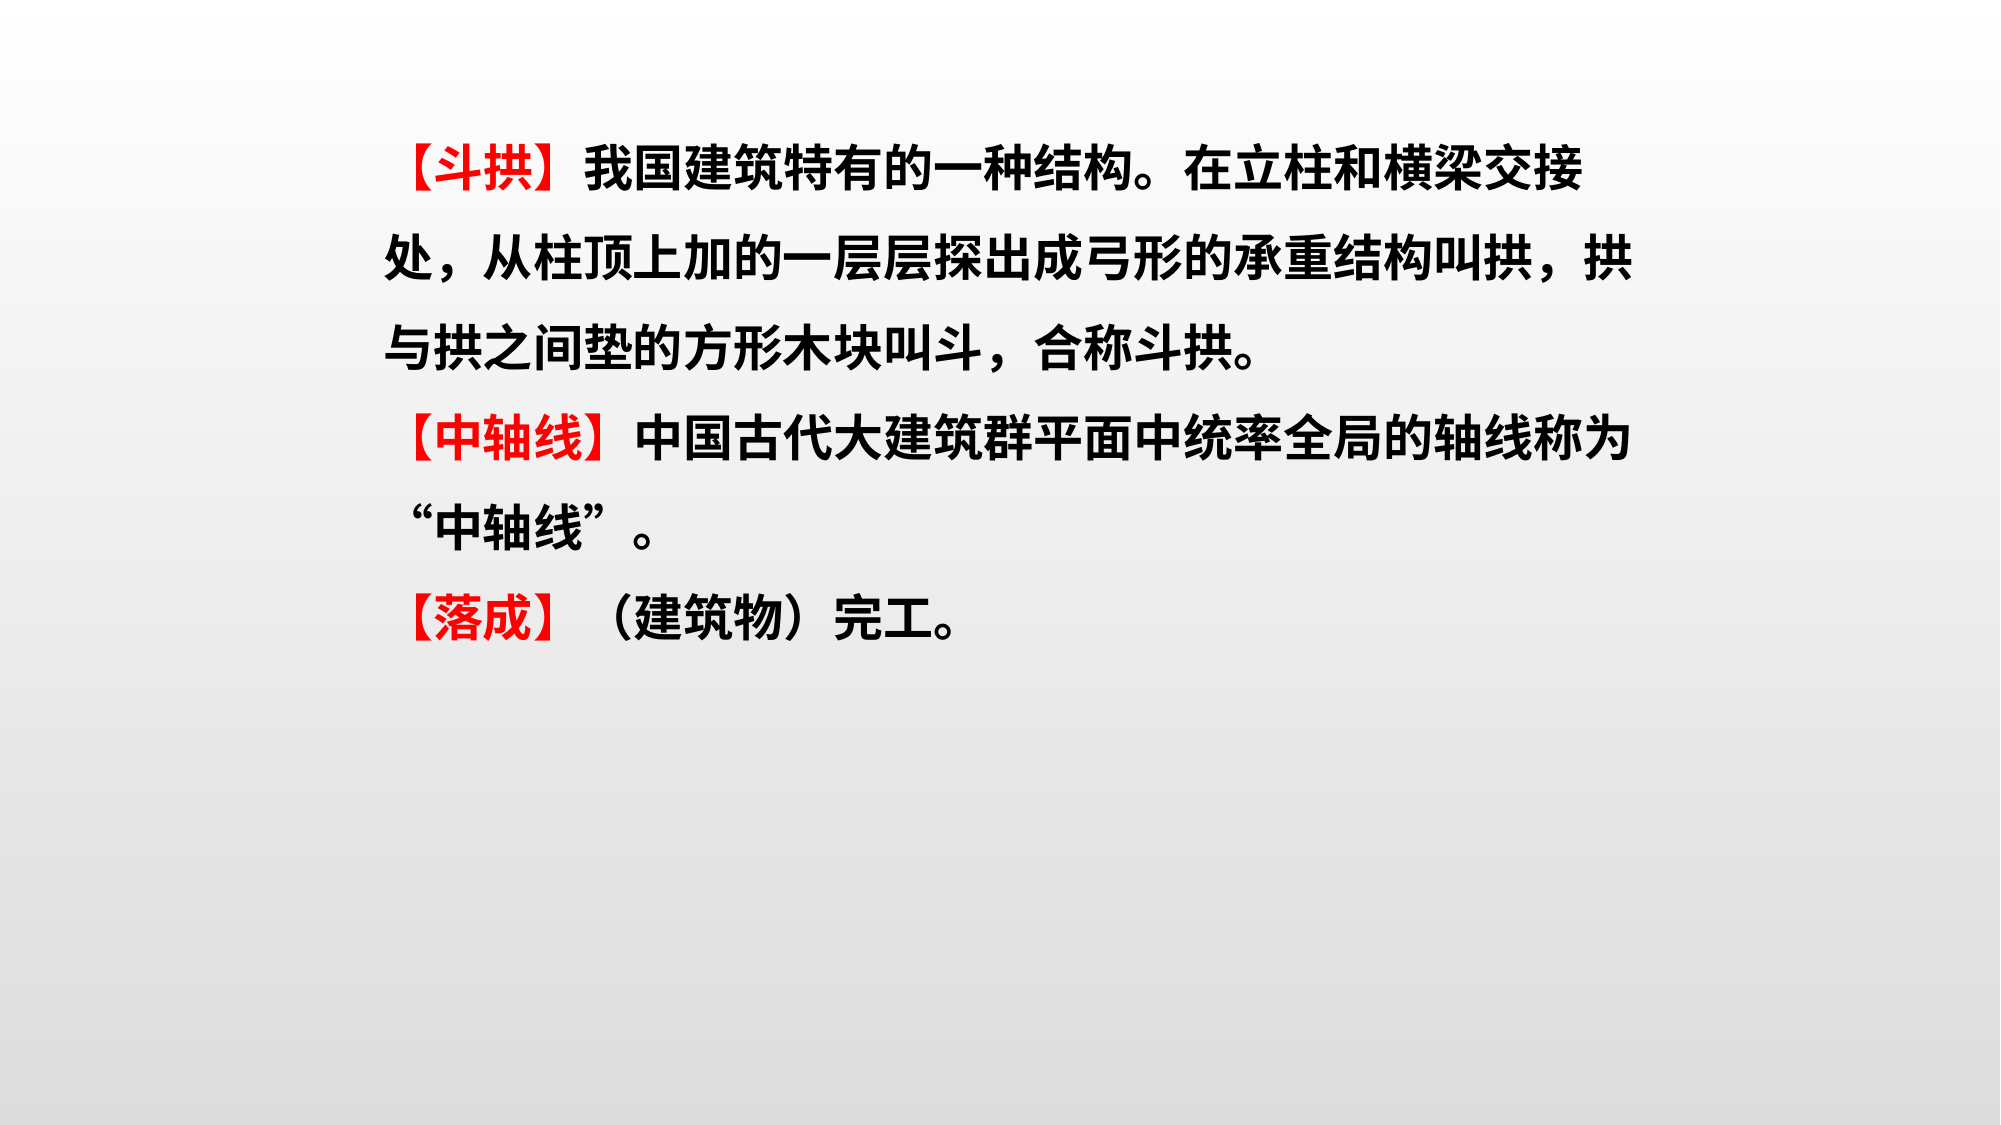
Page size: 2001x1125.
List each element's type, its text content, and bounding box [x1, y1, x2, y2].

text_box 【斗拱】我国建筑特有的一种结构。在立柱和横梁交接处，从柱顶上加的一层层探出成弓形的承重结构叫拱，拱与拱之间垫的方形木块叫斗，合称斗拱。 【中轴线】中国古代大建筑群平面中统率全局的轴线称为“中轴线”。 【落成】（建筑物）完工。 [368, 99, 1691, 655]
